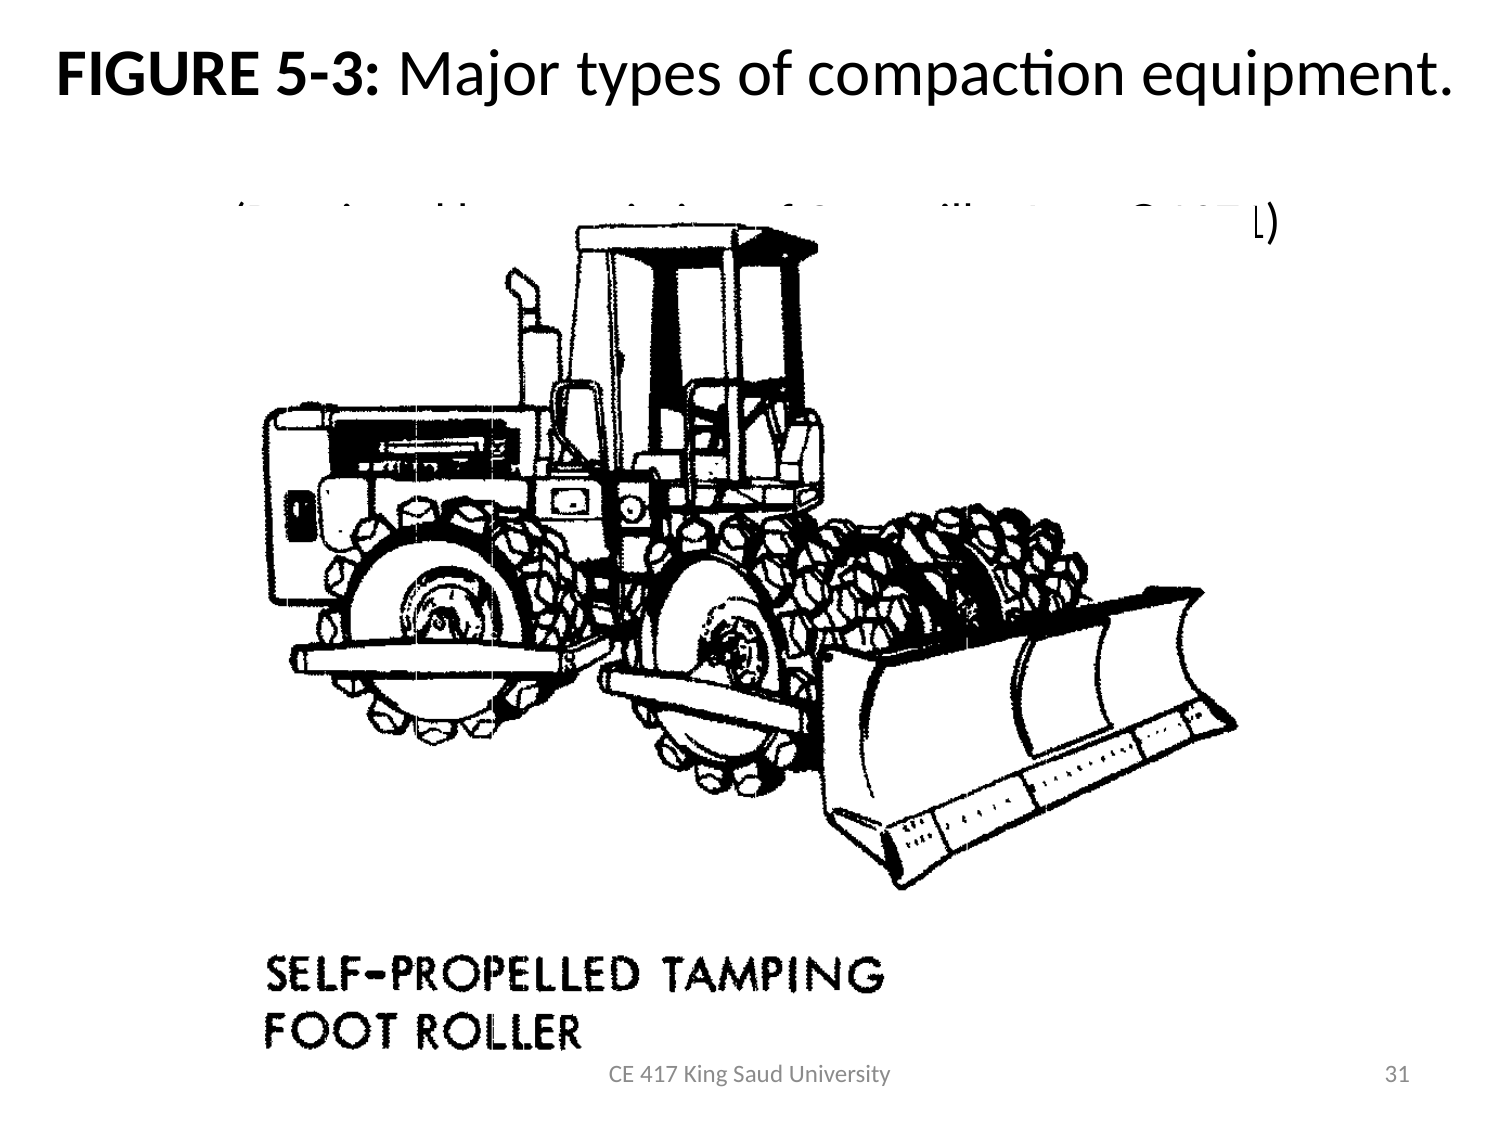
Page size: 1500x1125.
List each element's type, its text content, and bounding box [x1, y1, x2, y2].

footer CE 417 King Saud University [512, 1062, 988, 1103]
picture [224, 206, 1255, 1054]
title FIGURE 5-3: Major types of compaction equipment. (Reprinted by permission of Caterpillar Inc., ©1971) [37, 45, 1475, 233]
slide_number 31 [1074, 1042, 1425, 1103]
